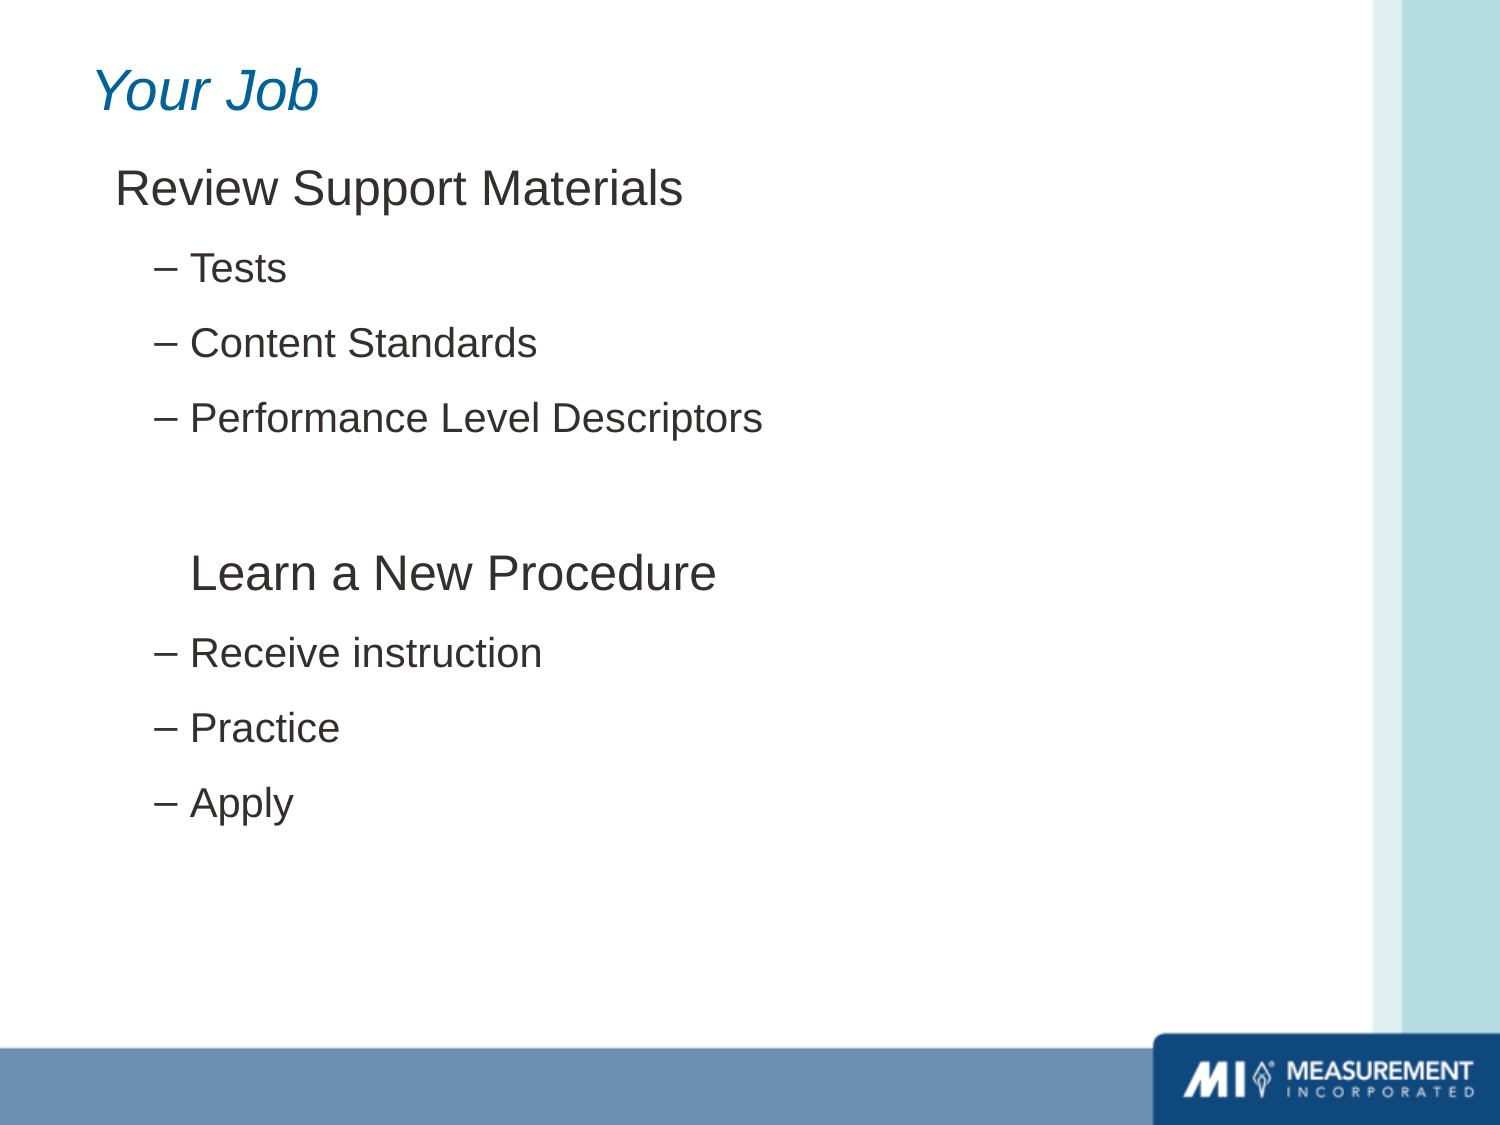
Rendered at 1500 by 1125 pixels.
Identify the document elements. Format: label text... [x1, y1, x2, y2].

text_box Review Support Materials Tests Content Standards Performance Level Descriptors Learn a New Procedure Receive instruction Practice Apply [99, 148, 1125, 834]
title Your Job [75, 0, 1438, 175]
picture [0, 0, 1500, 1125]
